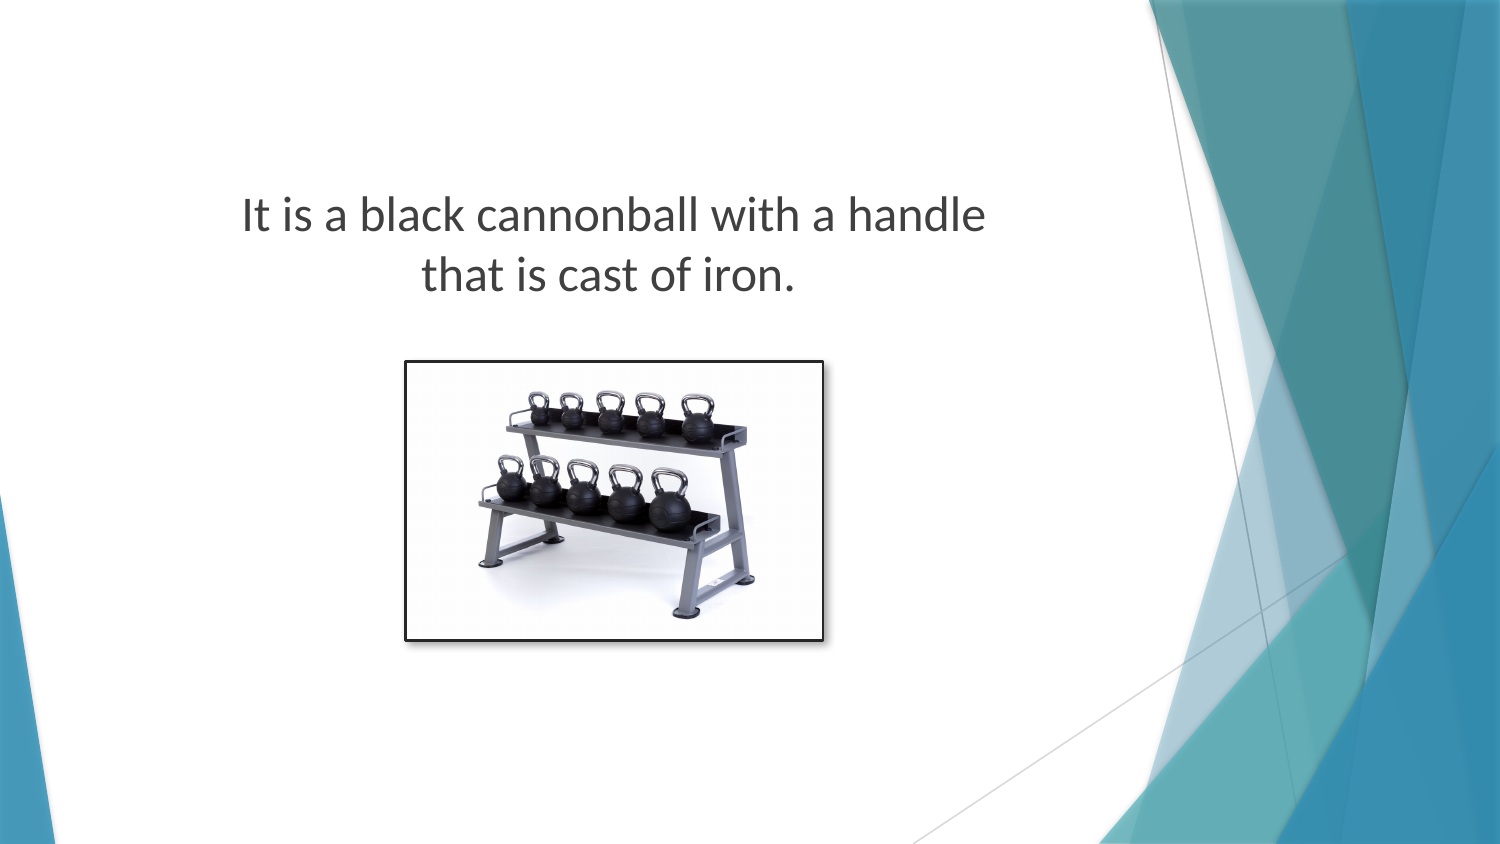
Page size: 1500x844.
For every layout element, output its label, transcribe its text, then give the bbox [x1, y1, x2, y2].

list It is a black cannonball with a handle that is cast of iron. [194, 173, 1034, 328]
picture [406, 362, 823, 640]
